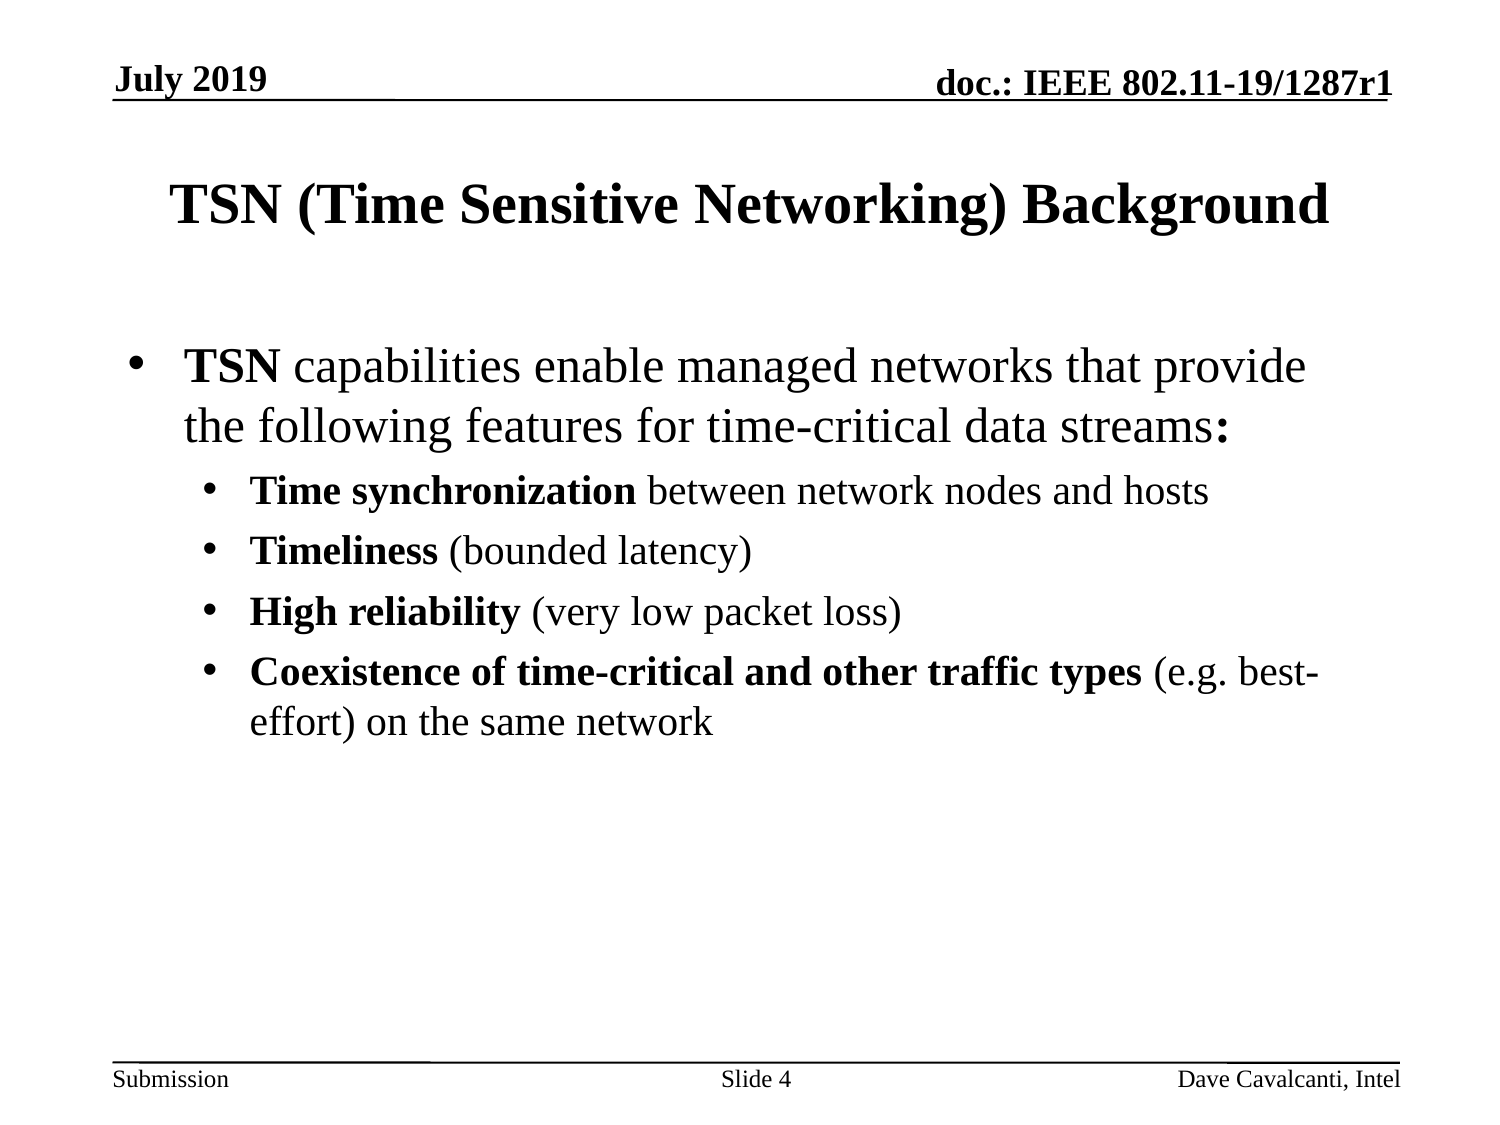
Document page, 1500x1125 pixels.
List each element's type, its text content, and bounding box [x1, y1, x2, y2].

list TSN capabilities enable managed networks that provide the following features for time-critical data streams: Time synchronization between network nodes and hosts Timeliness (bounded latency) High reliability (very low packet loss) Coexistence of time-critical and other traffic types (e.g. best-effort) on the same network [112, 324, 1388, 1000]
footer Dave Cavalcanti, Intel [878, 1061, 1402, 1093]
slide_number Slide 4 [712, 1061, 800, 1123]
title TSN (Time Sensitive Networking) Background [112, 112, 1388, 288]
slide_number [114, 54, 423, 100]
